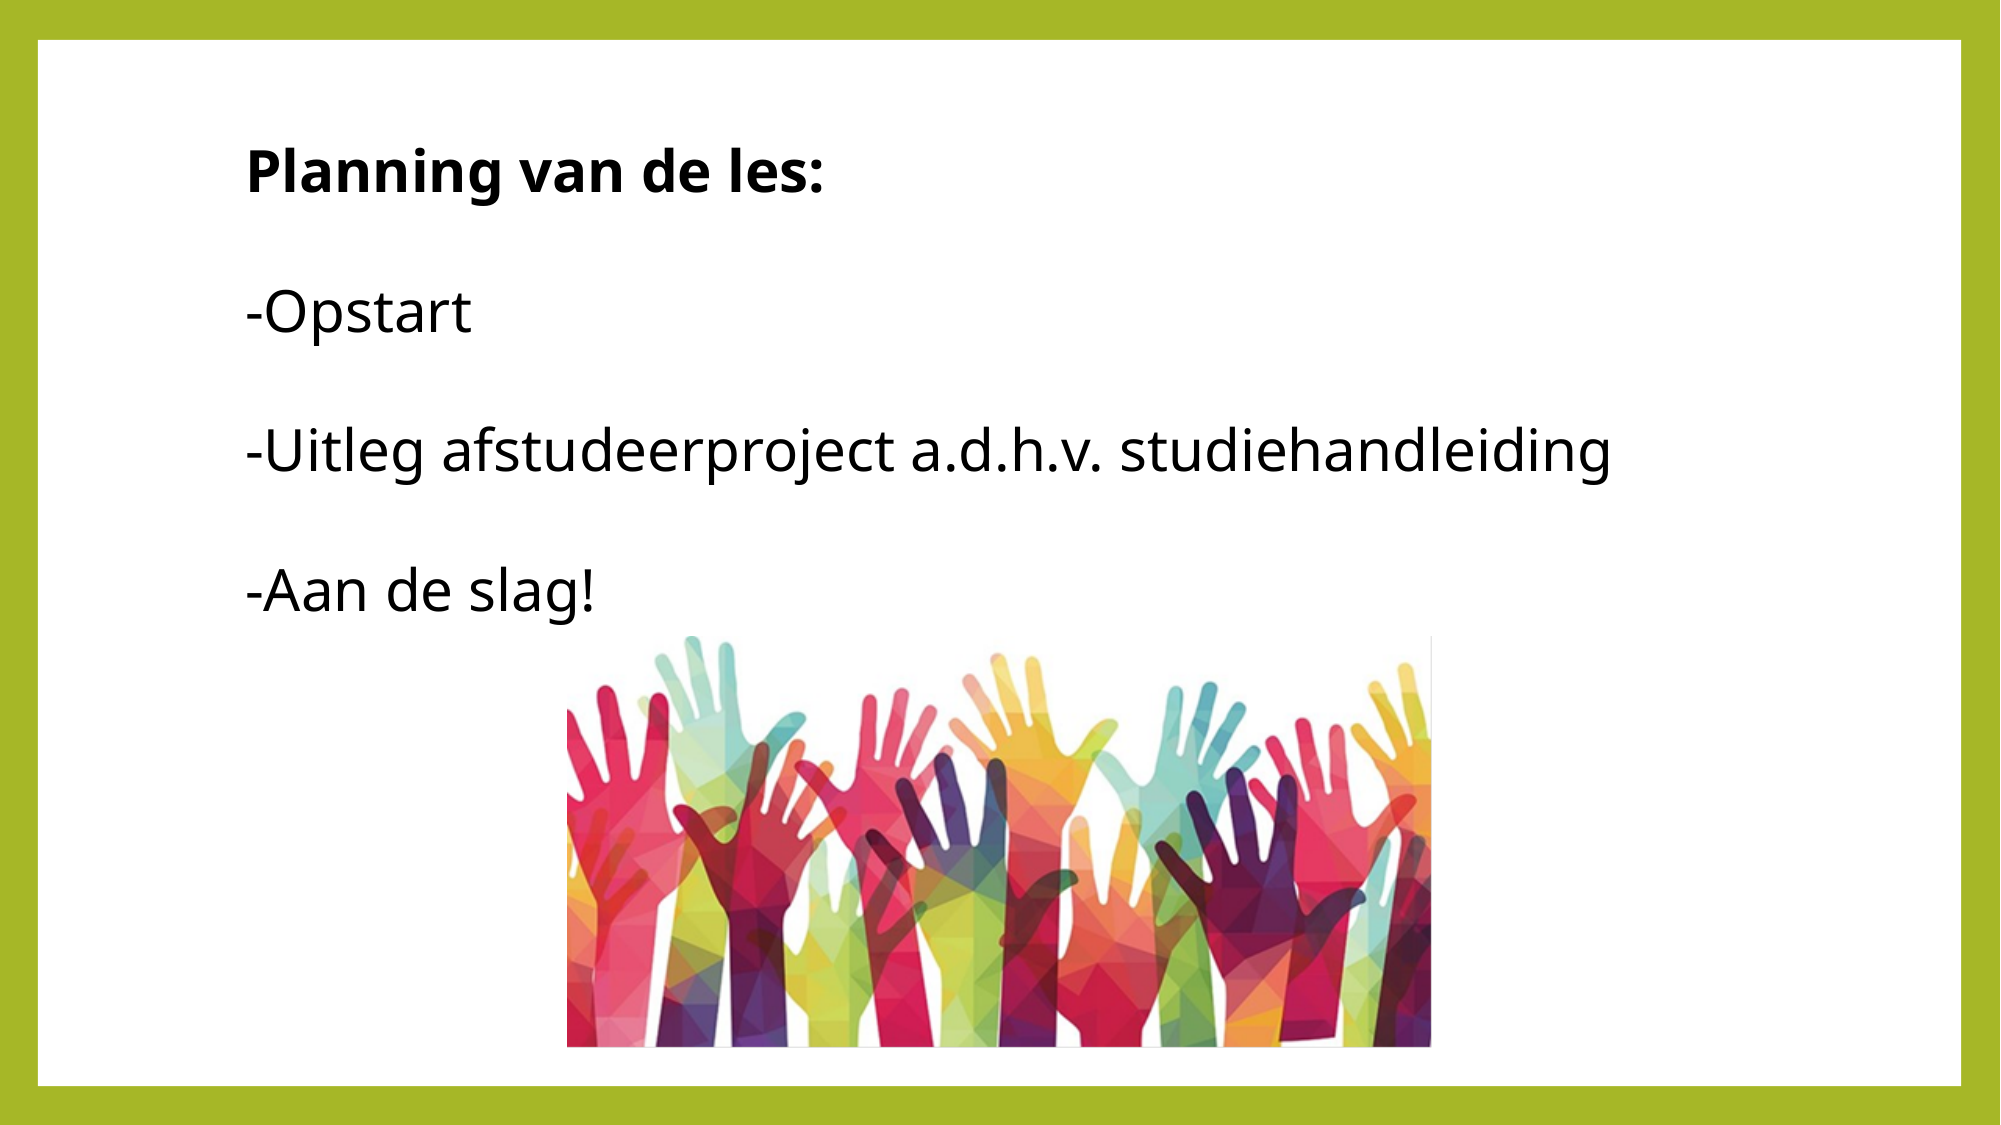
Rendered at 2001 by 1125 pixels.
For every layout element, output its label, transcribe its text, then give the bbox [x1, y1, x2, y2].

picture [566, 635, 1433, 1049]
text_box Planning van de les: -Opstart -Uitleg afstudeerproject a.d.h.v. studiehandleiding -Aan de slag! [230, 126, 1770, 631]
